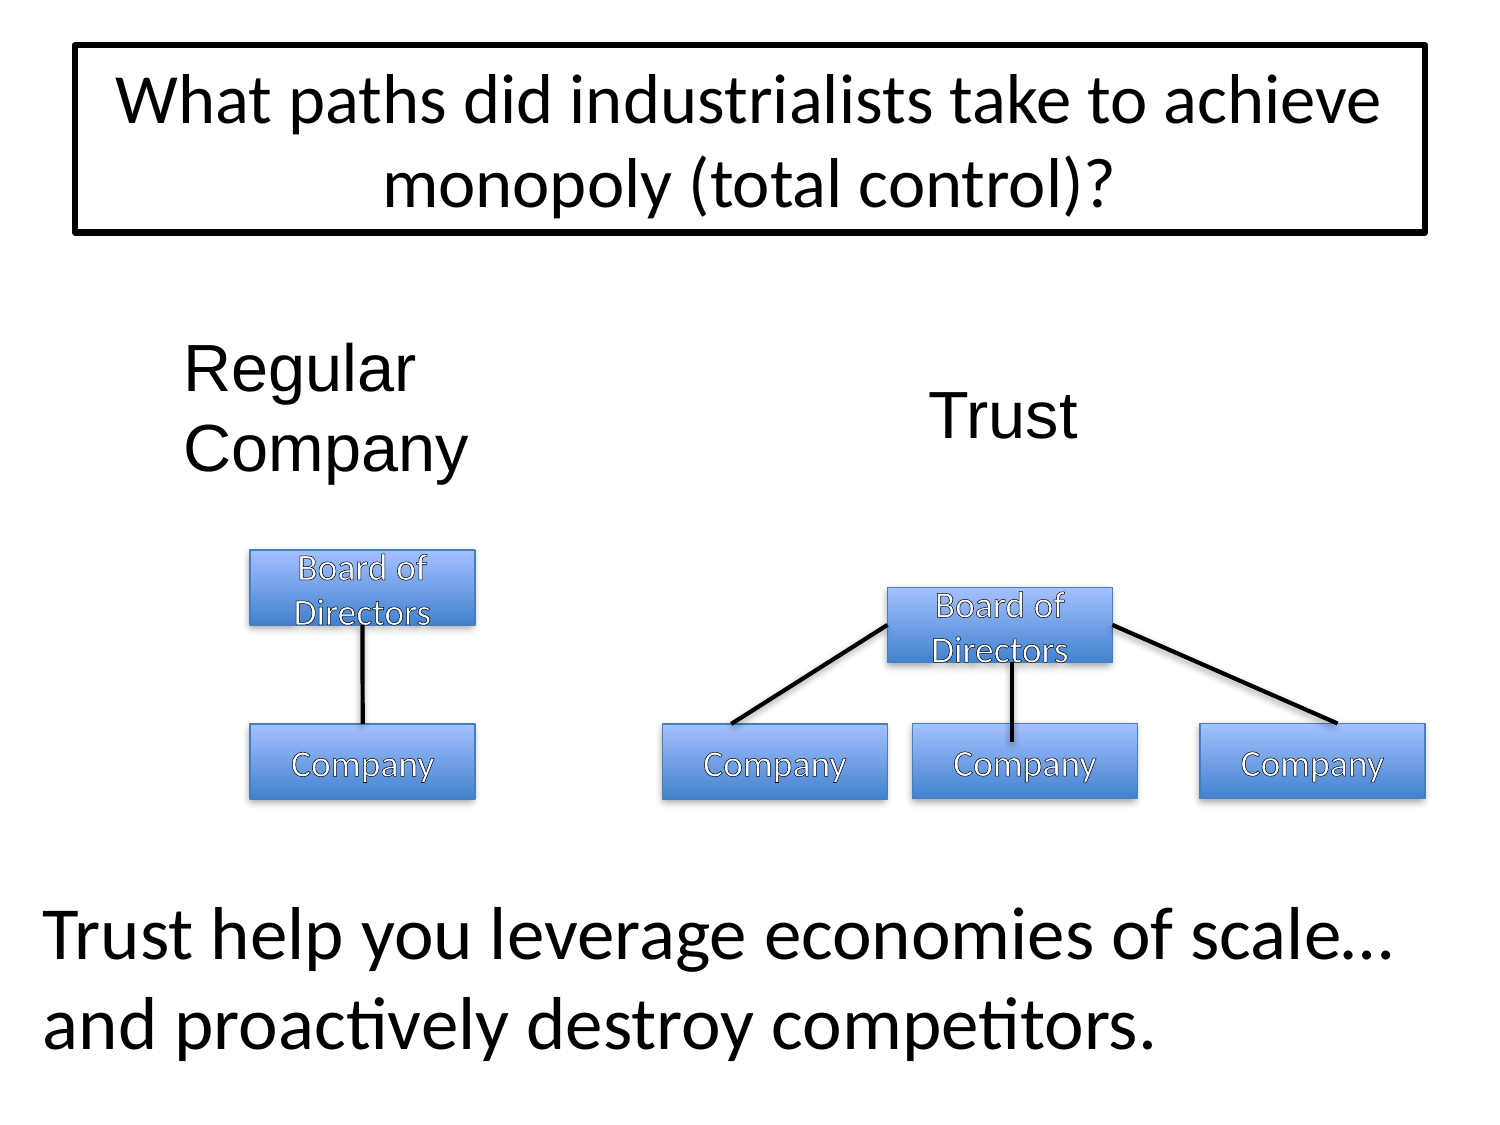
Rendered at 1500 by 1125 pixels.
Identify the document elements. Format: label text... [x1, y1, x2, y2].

text_box Trust help you leverage economies of scale…and proactively destroy competitors. [27, 876, 1425, 1072]
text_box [1112, 624, 1338, 724]
text_box Board of Directors [249, 549, 476, 626]
text_box What paths did industrialists take to achieve monopoly (total control)? [74, 45, 1425, 233]
text_box Company [1199, 723, 1426, 799]
text_box Regular Company [168, 317, 557, 493]
text_box Trust [913, 364, 1093, 460]
text_box Company [912, 723, 1138, 799]
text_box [730, 624, 888, 725]
text_box Company [662, 723, 888, 800]
text_box Board of Directors [887, 587, 1113, 663]
text_box Company [249, 723, 476, 800]
